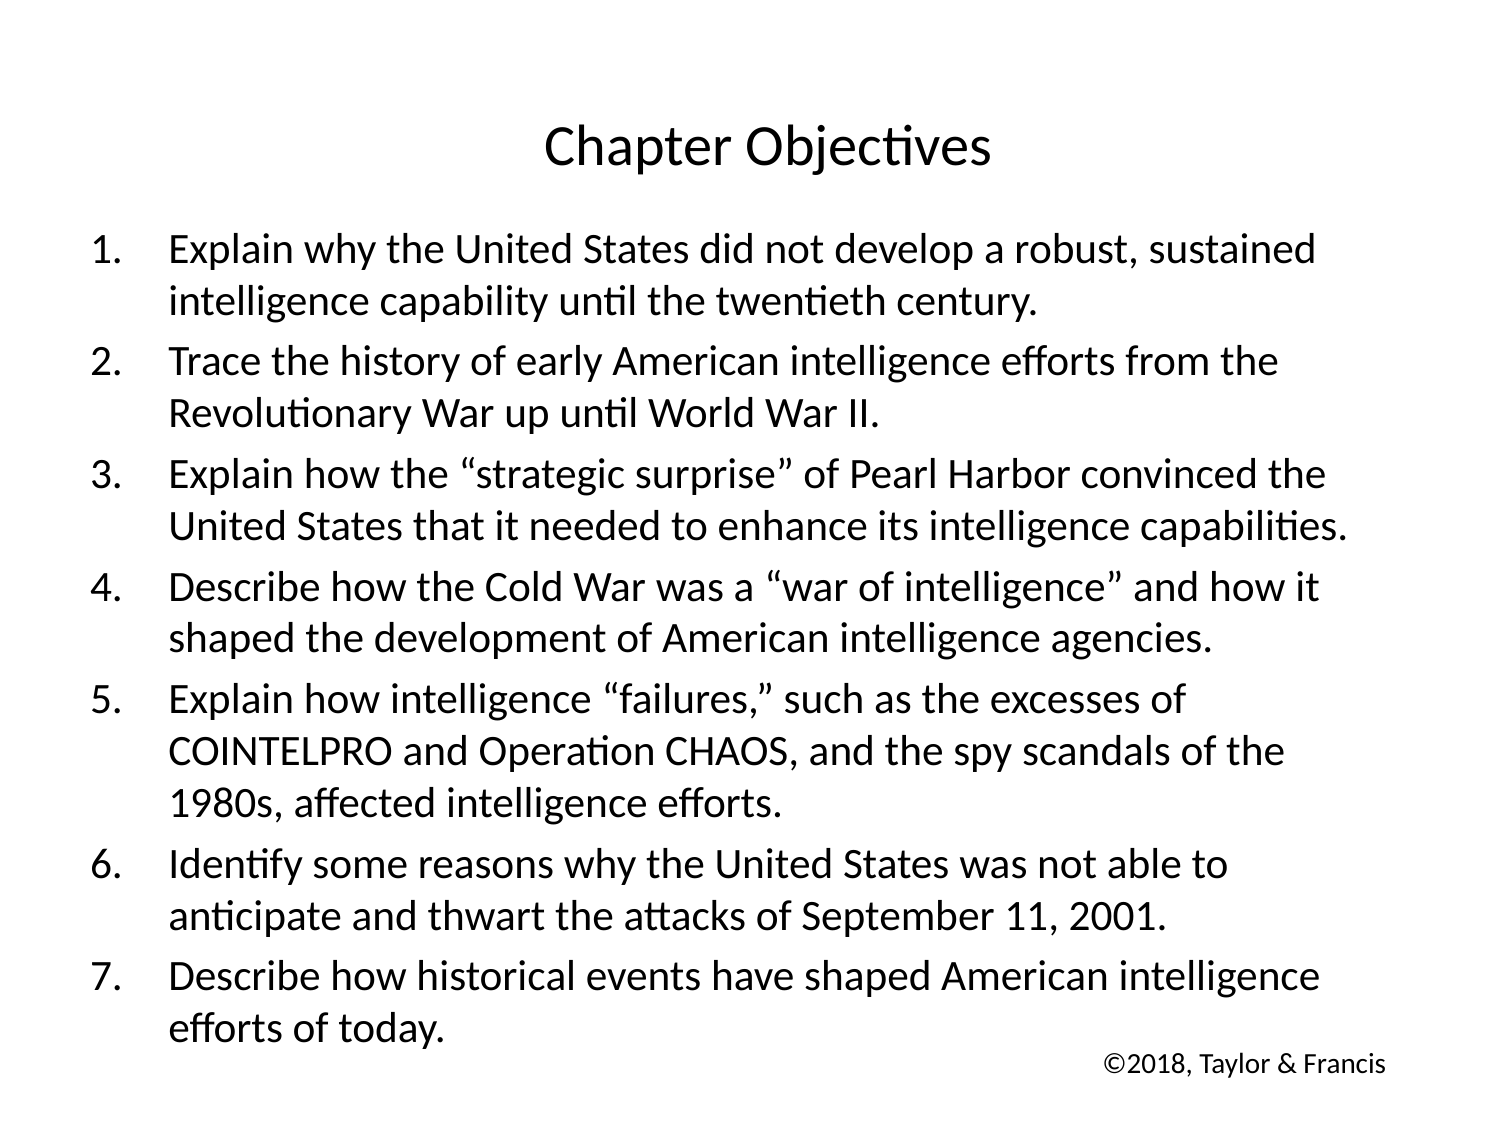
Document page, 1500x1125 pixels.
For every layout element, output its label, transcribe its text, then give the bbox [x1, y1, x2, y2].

text_box ©2018, Taylor & Francis [1087, 1037, 1463, 1082]
text_box Chapter Objectives [474, 99, 1063, 185]
list Explain why the United States did not develop a robust, sustained intelligence capability until the twentieth century. Trace the history of early American intelligence efforts from the Revolutionary War up until World War II. Explain how the “strategic surprise” of Pearl Harbor convinced the United States that it needed to enhance its intelligence capabilities. Describe how the Cold War was a “war of intelligence” and how it shaped the development of American intelligence agencies. Explain how intelligence “failures,” such as the excesses of COINTELPRO and Operation CHAOS, and the spy scandals of the 1980s, affected intelligence efforts. Identify some reasons why the United States was not able to anticipate and thwart the attacks of September 11, 2001. Describe how historical events have shaped American intelligence efforts of today. [75, 212, 1425, 1068]
